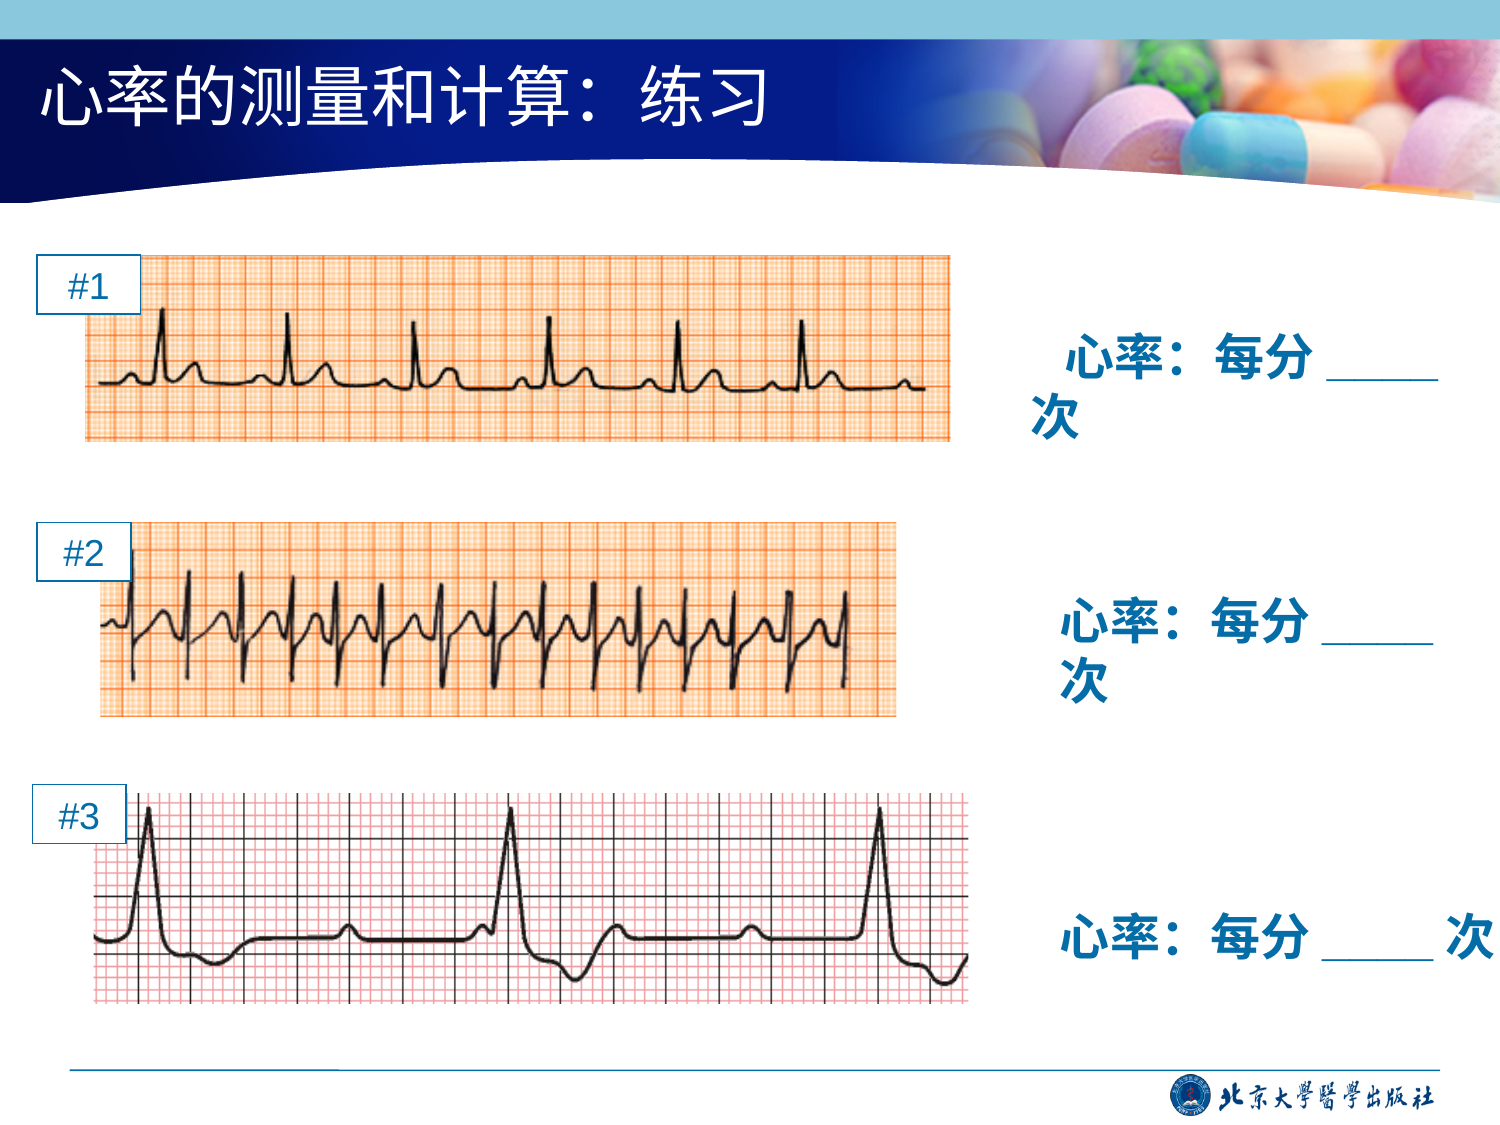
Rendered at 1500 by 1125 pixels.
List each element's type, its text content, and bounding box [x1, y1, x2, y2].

text_box #1 [37, 254, 83, 314]
picture [100, 522, 897, 717]
text_box 心率的测量和计算：练习 [23, 46, 1349, 140]
picture [93, 793, 969, 1004]
picture [0, 40, 1500, 203]
text_box #3 [32, 784, 127, 844]
text_box 心率：每分____次 [1045, 581, 1500, 717]
text_box #2 [37, 522, 97, 582]
picture [1170, 1074, 1436, 1118]
text_box 心率：每分____次 [1015, 318, 1500, 454]
picture [84, 254, 951, 443]
text_box 心率：每分____次 [1045, 898, 1500, 974]
